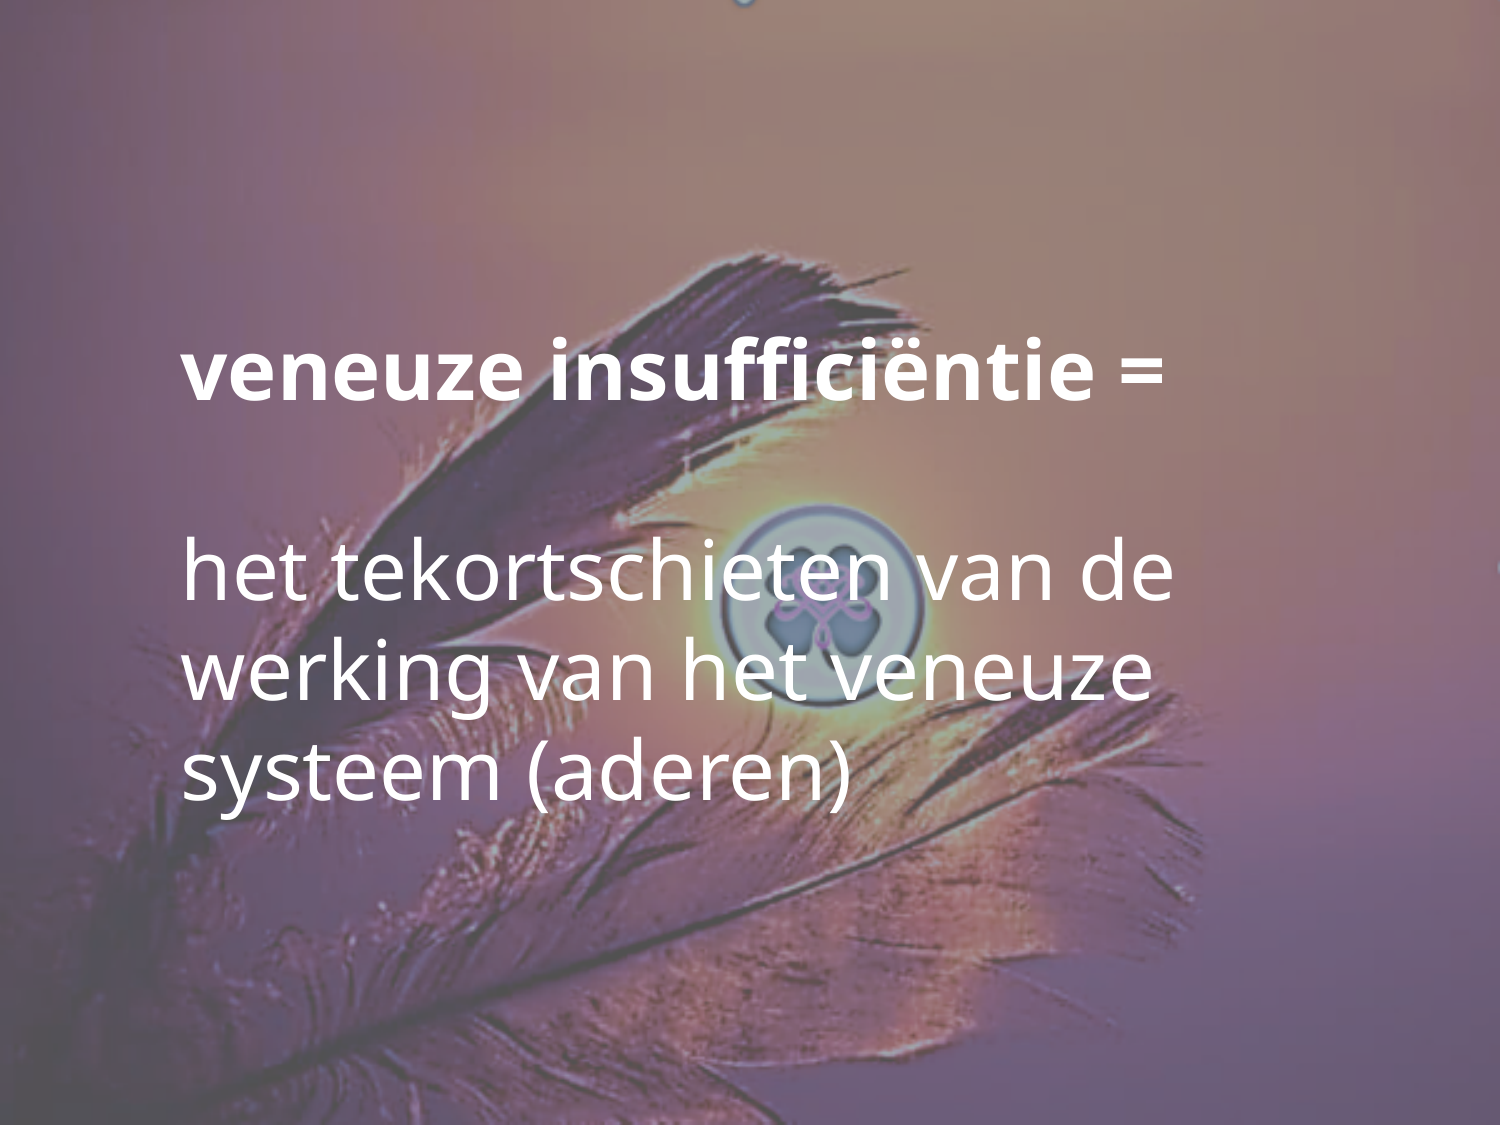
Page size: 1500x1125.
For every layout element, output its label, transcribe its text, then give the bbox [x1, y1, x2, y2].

picture [0, 0, 1500, 1125]
title veneuze insufficiëntie = het tekortschieten van de werking van het veneuze systeem (aderen) [165, 110, 1436, 1024]
